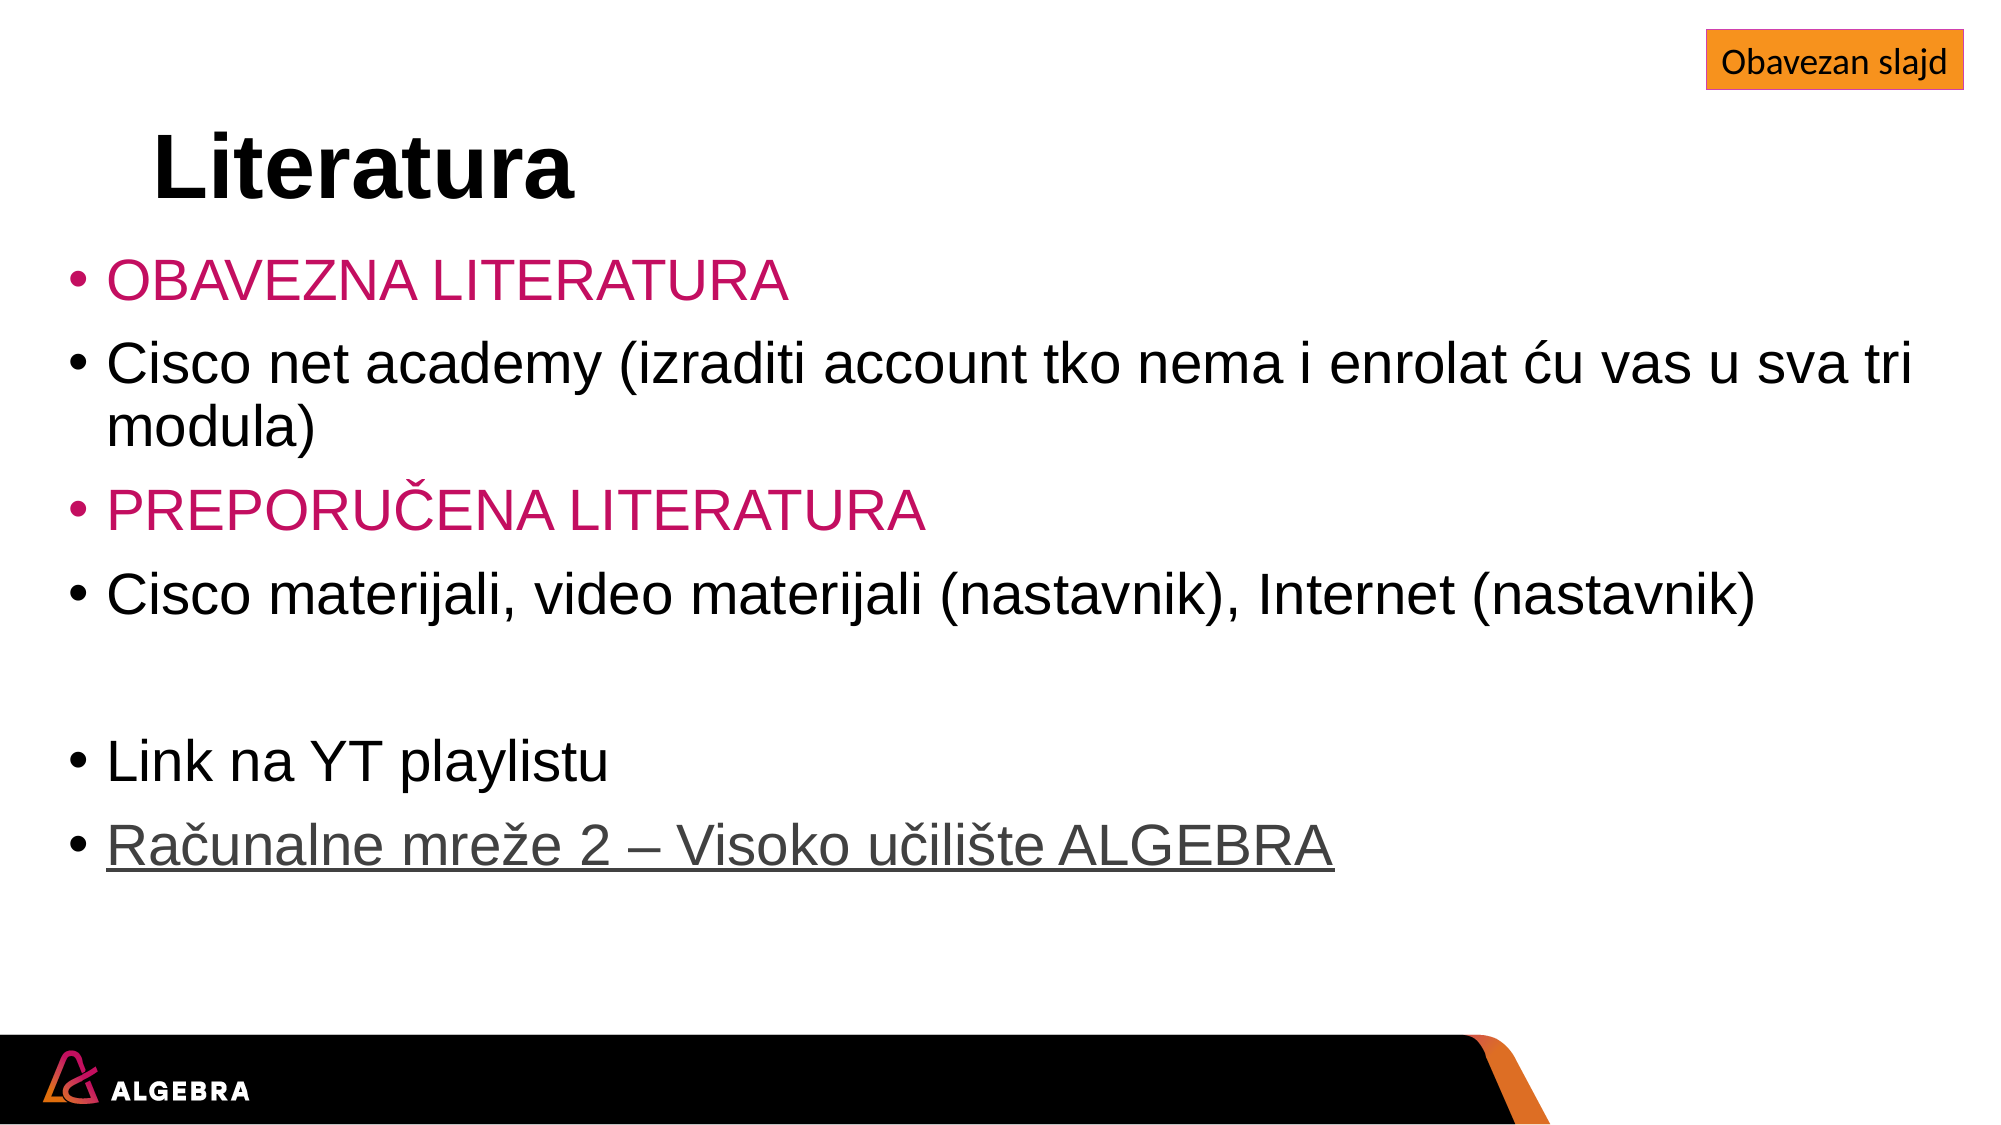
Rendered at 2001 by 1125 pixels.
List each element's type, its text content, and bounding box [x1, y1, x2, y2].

title Literatura [137, 59, 1863, 242]
picture [0, 1034, 1733, 1125]
text_box Obavezan slajd [1706, 29, 1964, 90]
list OBAVEZNA LITERATURA Cisco net academy (izraditi account tko nema i enrolat ću vas u sva tri modula) PREPORUČENA LITERATURA Cisco materijali, video materijali (nastavnik), Internet (nastavnik) Link na YT playlistu Računalne mreže 2 – Visoko učilište ALGEBRA [53, 242, 1988, 1014]
